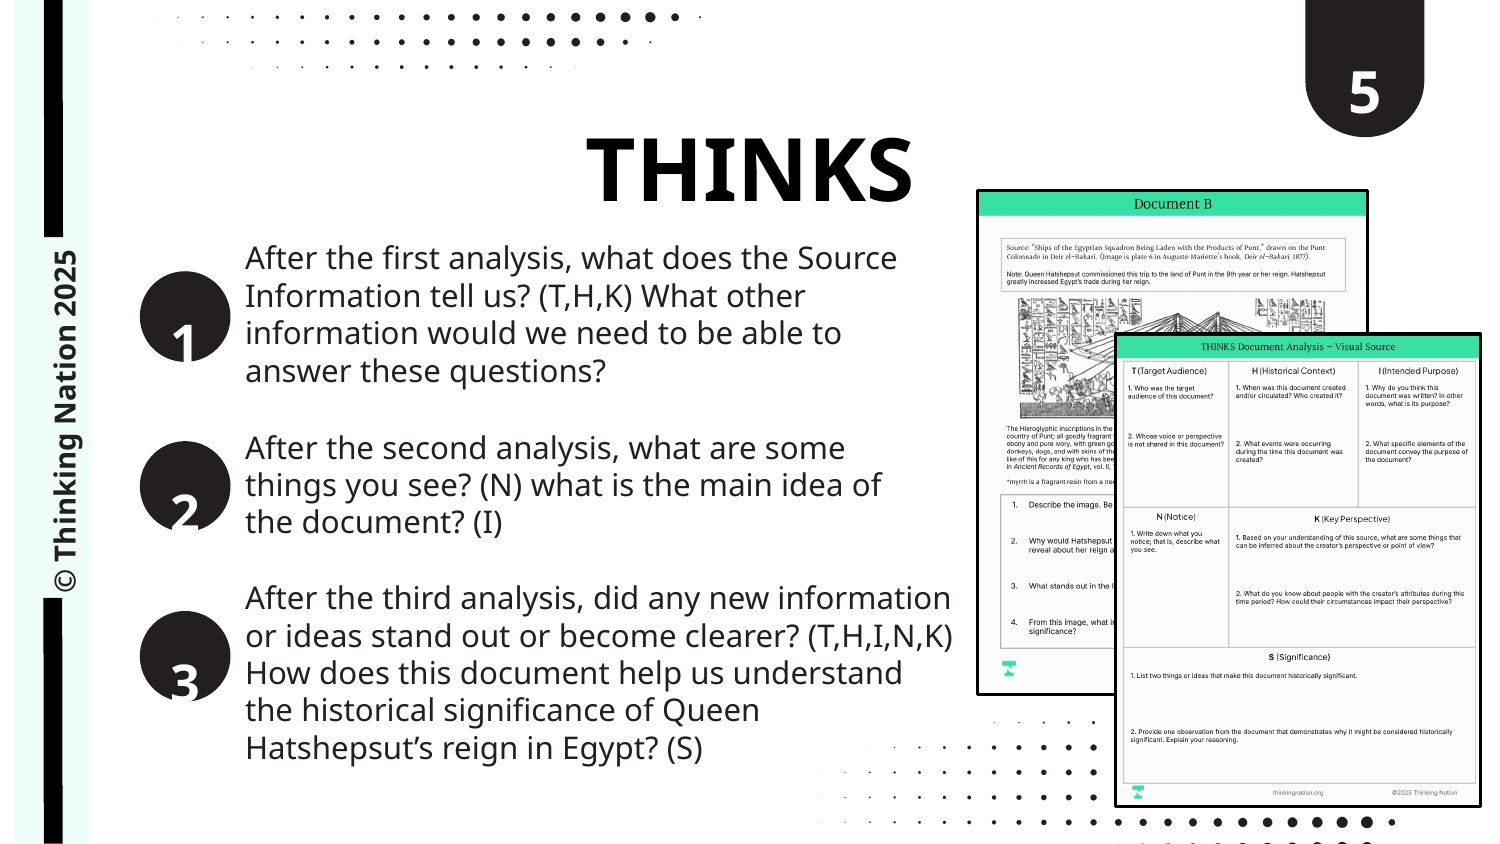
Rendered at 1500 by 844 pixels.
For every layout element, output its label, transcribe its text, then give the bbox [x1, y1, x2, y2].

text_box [139, 238, 957, 391]
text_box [139, 578, 957, 768]
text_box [14, 0, 93, 844]
picture [979, 191, 1480, 806]
text_box THINKS [97, 71, 1416, 219]
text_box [1300, 0, 1430, 138]
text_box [139, 427, 920, 542]
text_box [795, 720, 1396, 844]
text_box [128, 0, 729, 69]
